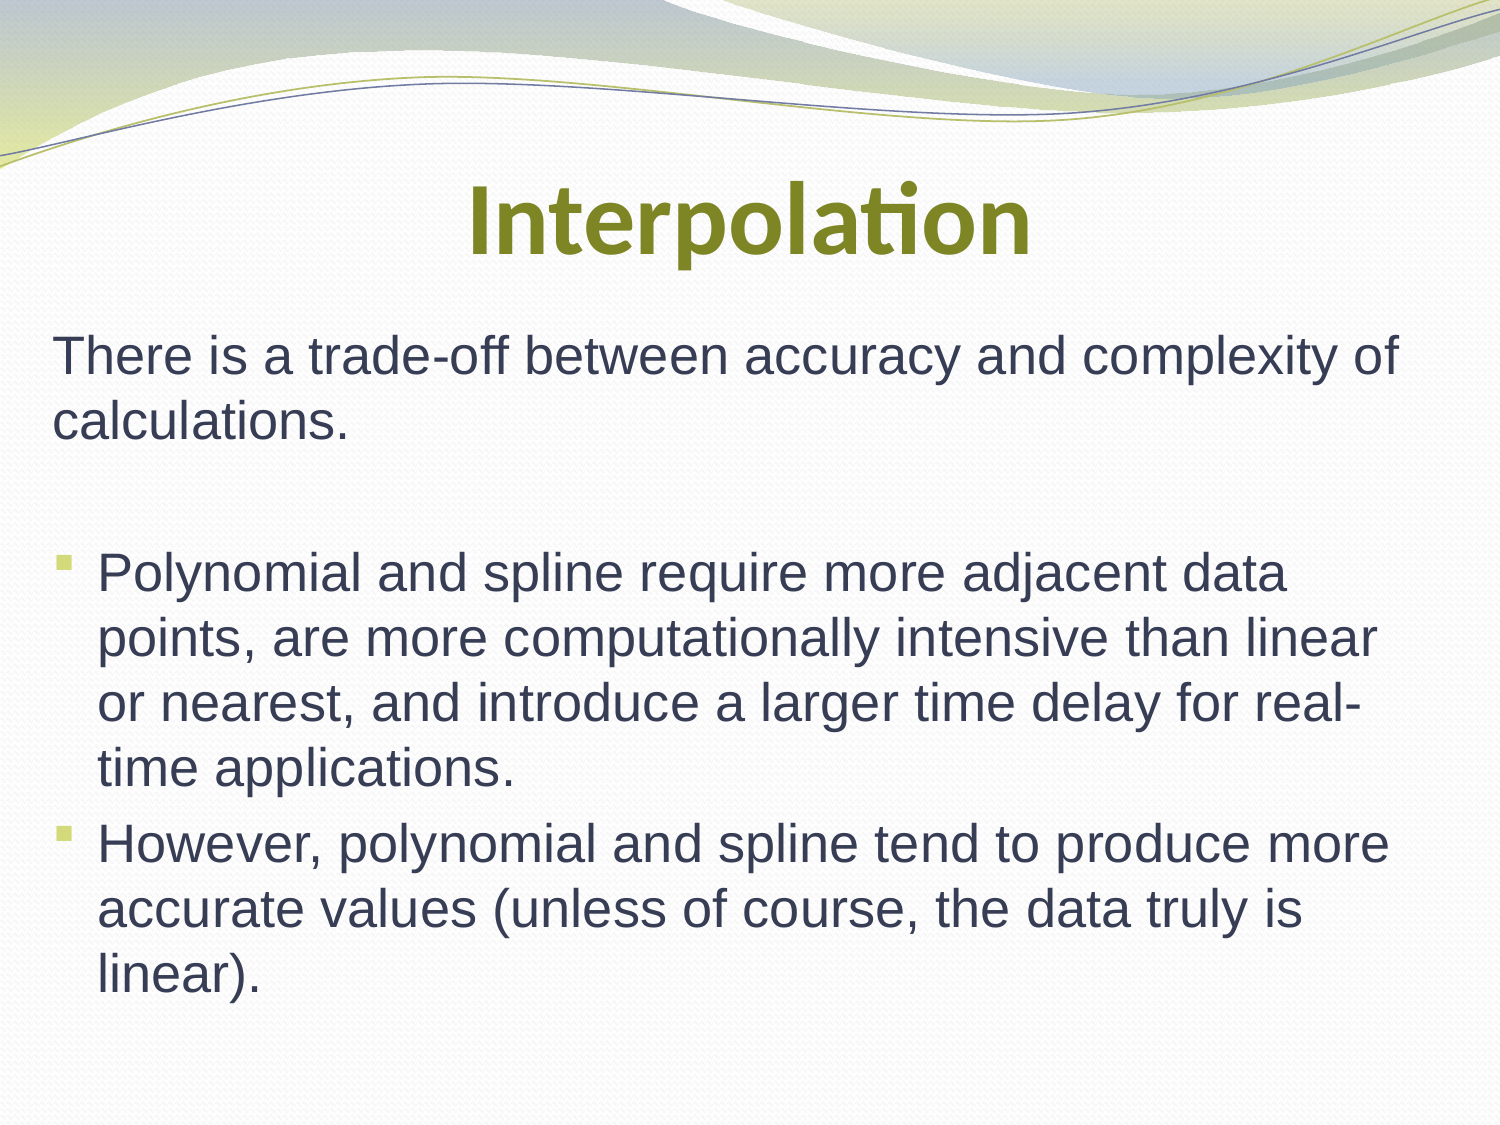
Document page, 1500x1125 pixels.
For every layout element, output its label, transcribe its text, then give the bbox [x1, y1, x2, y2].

list There is a trade-off between accuracy and complexity of calculations. Polynomial and spline require more adjacent data points, are more computationally intensive than linear or nearest, and introduce a larger time delay for real-time applications. However, polynomial and spline tend to produce more accurate values (unless of course, the data truly is linear). [37, 312, 1438, 1088]
title Interpolation [75, 87, 1425, 275]
